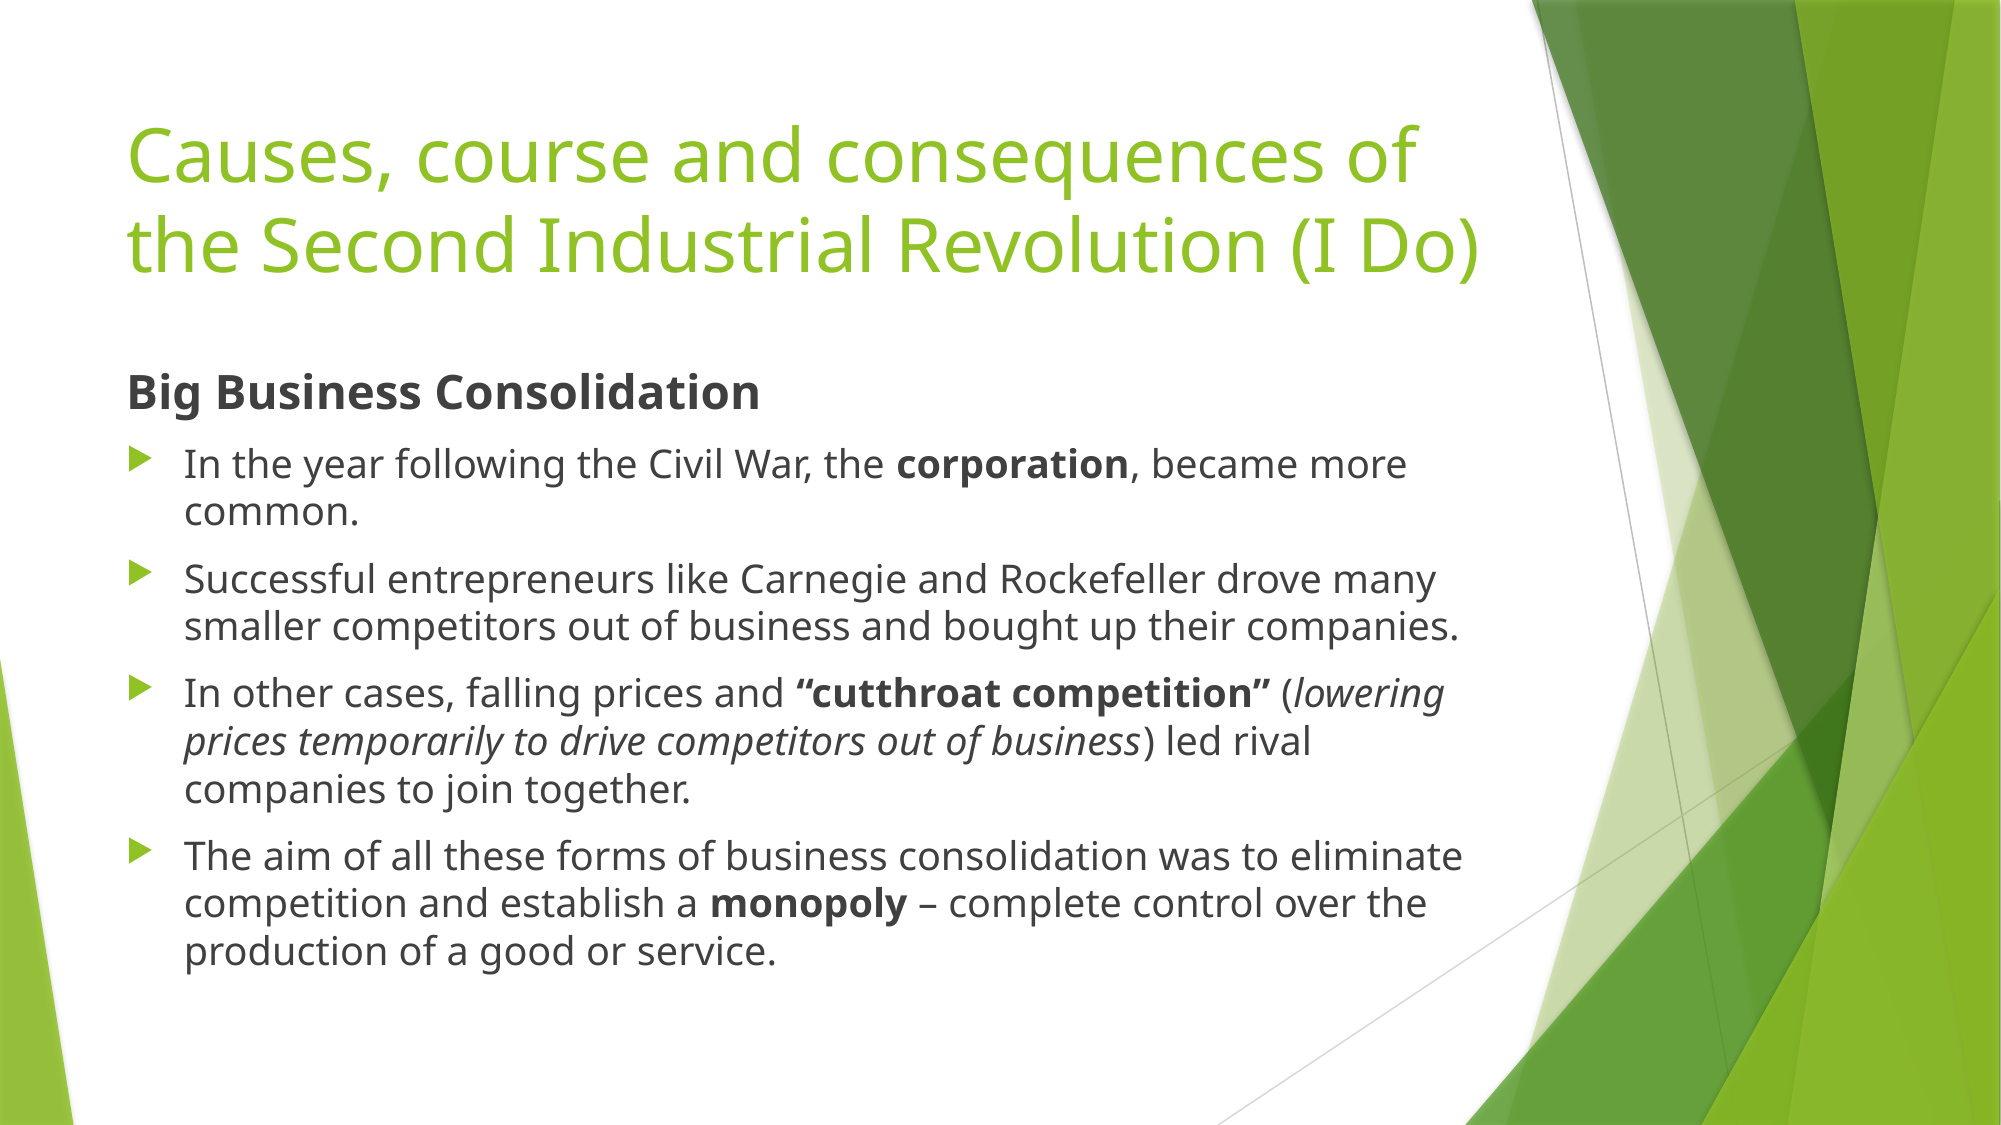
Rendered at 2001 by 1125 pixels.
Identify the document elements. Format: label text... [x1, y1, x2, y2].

title Causes, course and consequences of the Second Industrial Revolution (I Do) [111, 99, 1522, 317]
list Big Business Consolidation In the year following the Civil War, the corporation, became more common. Successful entrepreneurs like Carnegie and Rockefeller drove many smaller competitors out of business and bought up their companies. In other cases, falling prices and “cutthroat competition” (lowering prices temporarily to drive competitors out of business) led rival companies to join together. The aim of all these forms of business consolidation was to eliminate competition and establish a monopoly – complete control over the production of a good or service. [111, 354, 1522, 992]
